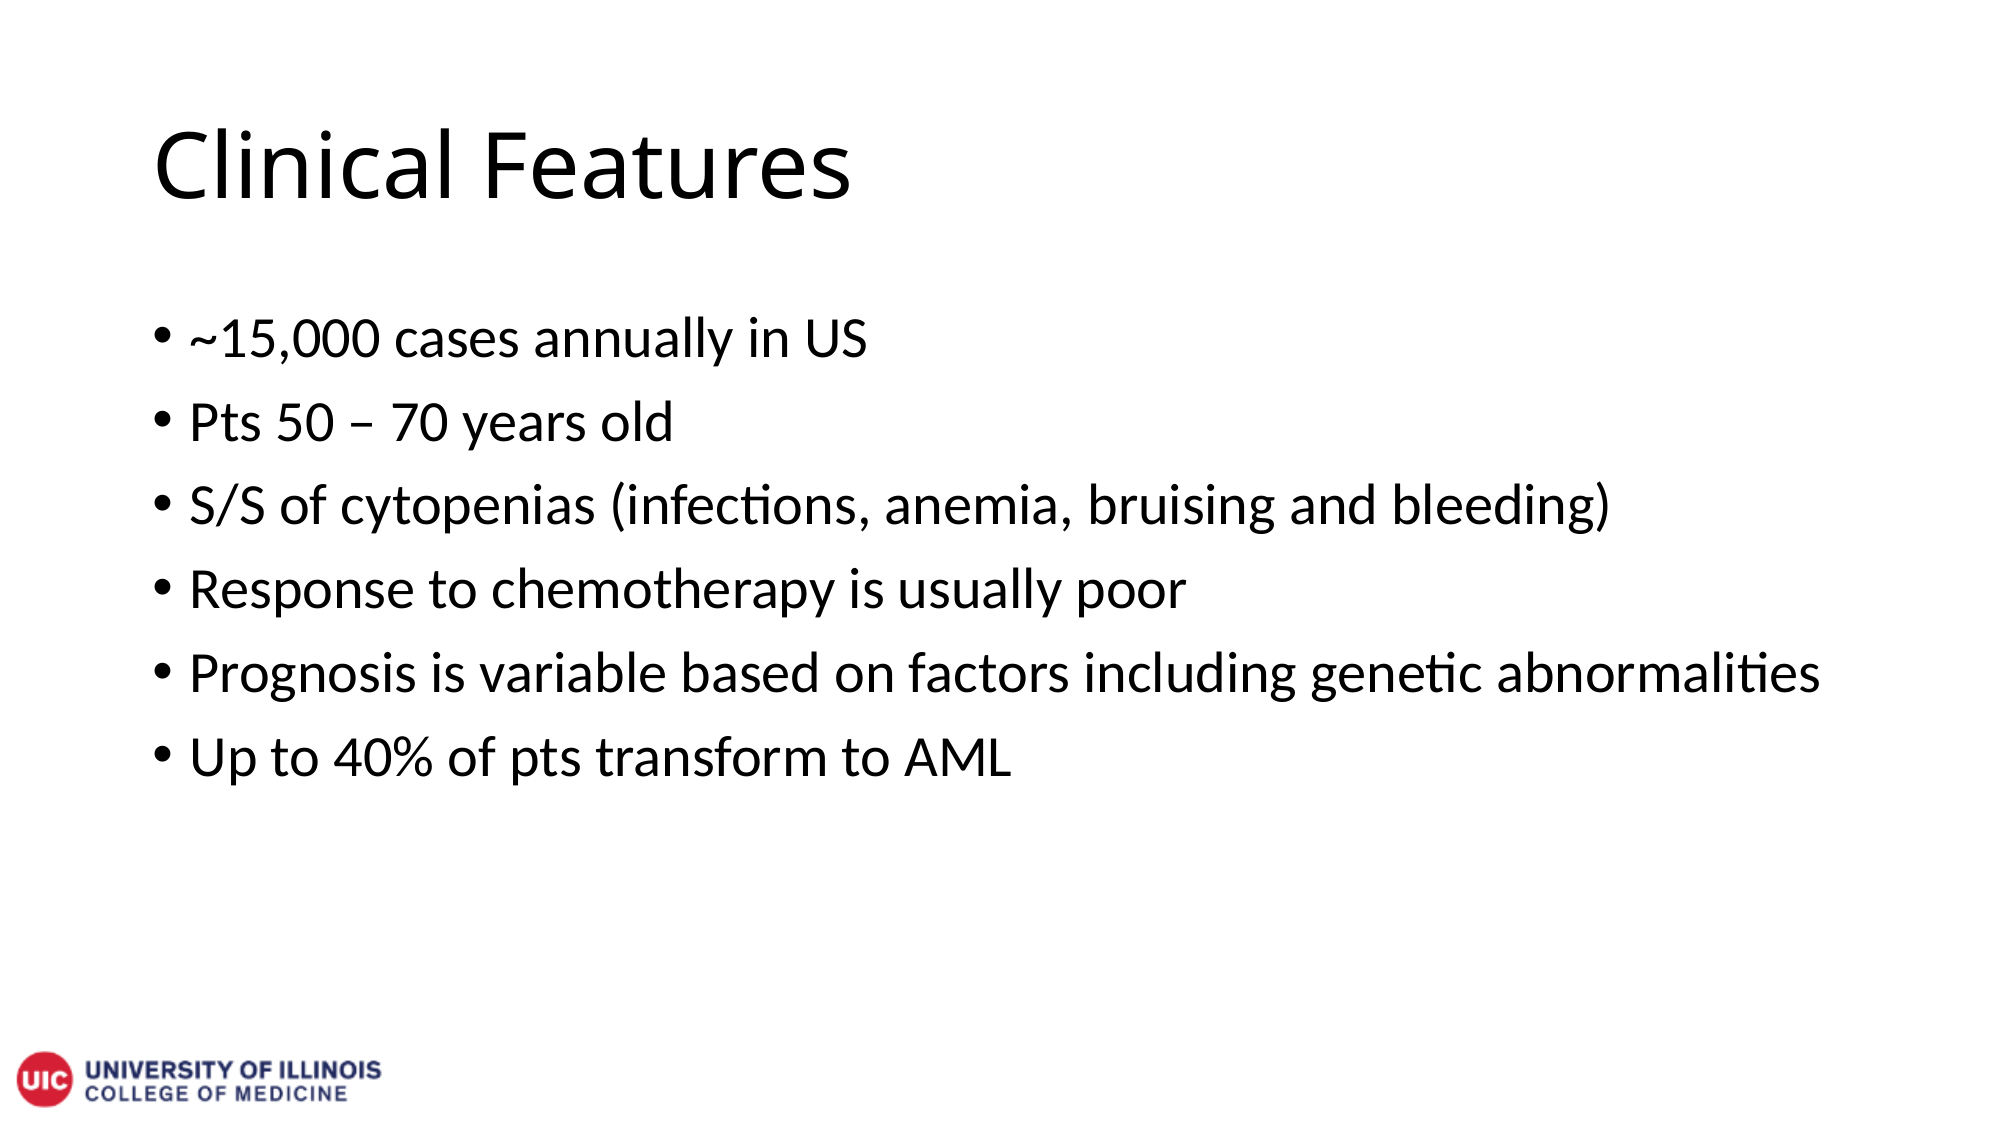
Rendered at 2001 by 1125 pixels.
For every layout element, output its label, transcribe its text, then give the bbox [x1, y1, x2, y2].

list ~15,000 cases annually in US Pts 50 – 70 years old S/S of cytopenias (infections, anemia, bruising and bleeding) Response to chemotherapy is usually poor Prognosis is variable based on factors including genetic abnormalities Up to 40% of pts transform to AML [137, 299, 1863, 1014]
picture [0, 1039, 402, 1125]
title Clinical Features [137, 59, 1863, 278]
